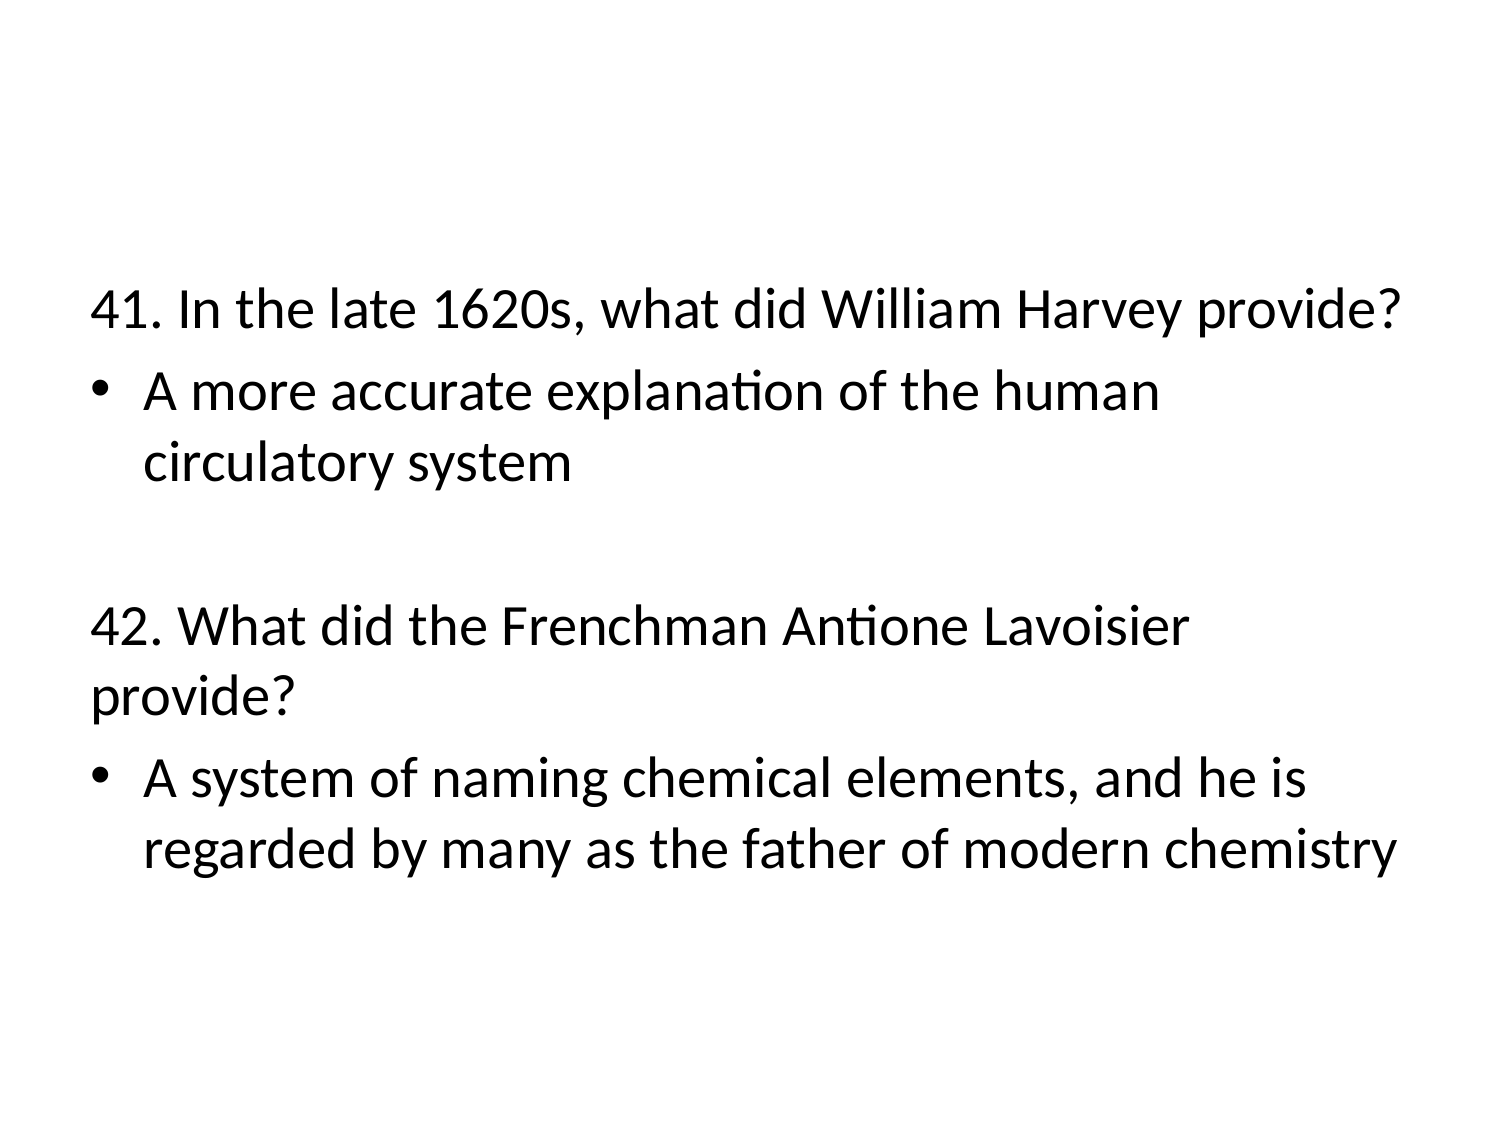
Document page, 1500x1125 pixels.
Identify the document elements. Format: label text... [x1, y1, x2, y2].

list 41. In the late 1620s, what did William Harvey provide? A more accurate explanation of the human circulatory system 42. What did the Frenchman Antione Lavoisier provide? A system of naming chemical elements, and he is regarded by many as the father of modern chemistry [75, 262, 1425, 1005]
